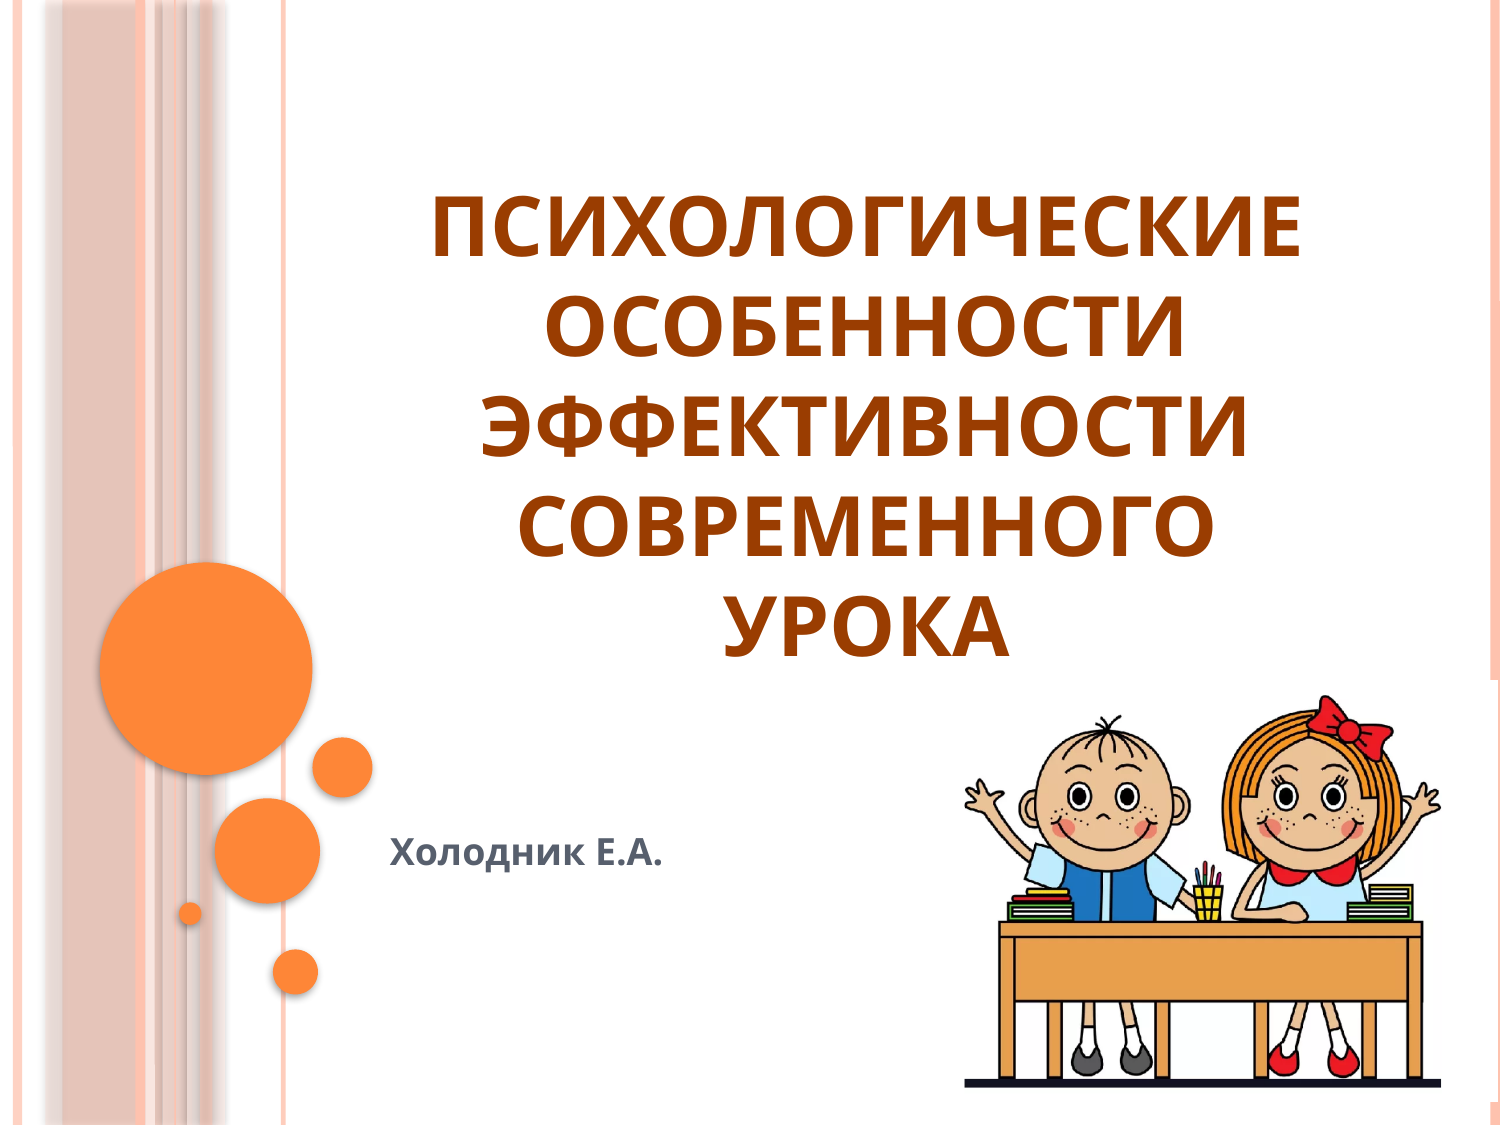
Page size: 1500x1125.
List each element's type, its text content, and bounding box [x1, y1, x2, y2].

subtitle Холодник Е.А. [375, 820, 929, 1046]
title Психологические особенности эффективности современного урока [360, 184, 1373, 681]
picture [935, 680, 1498, 1102]
